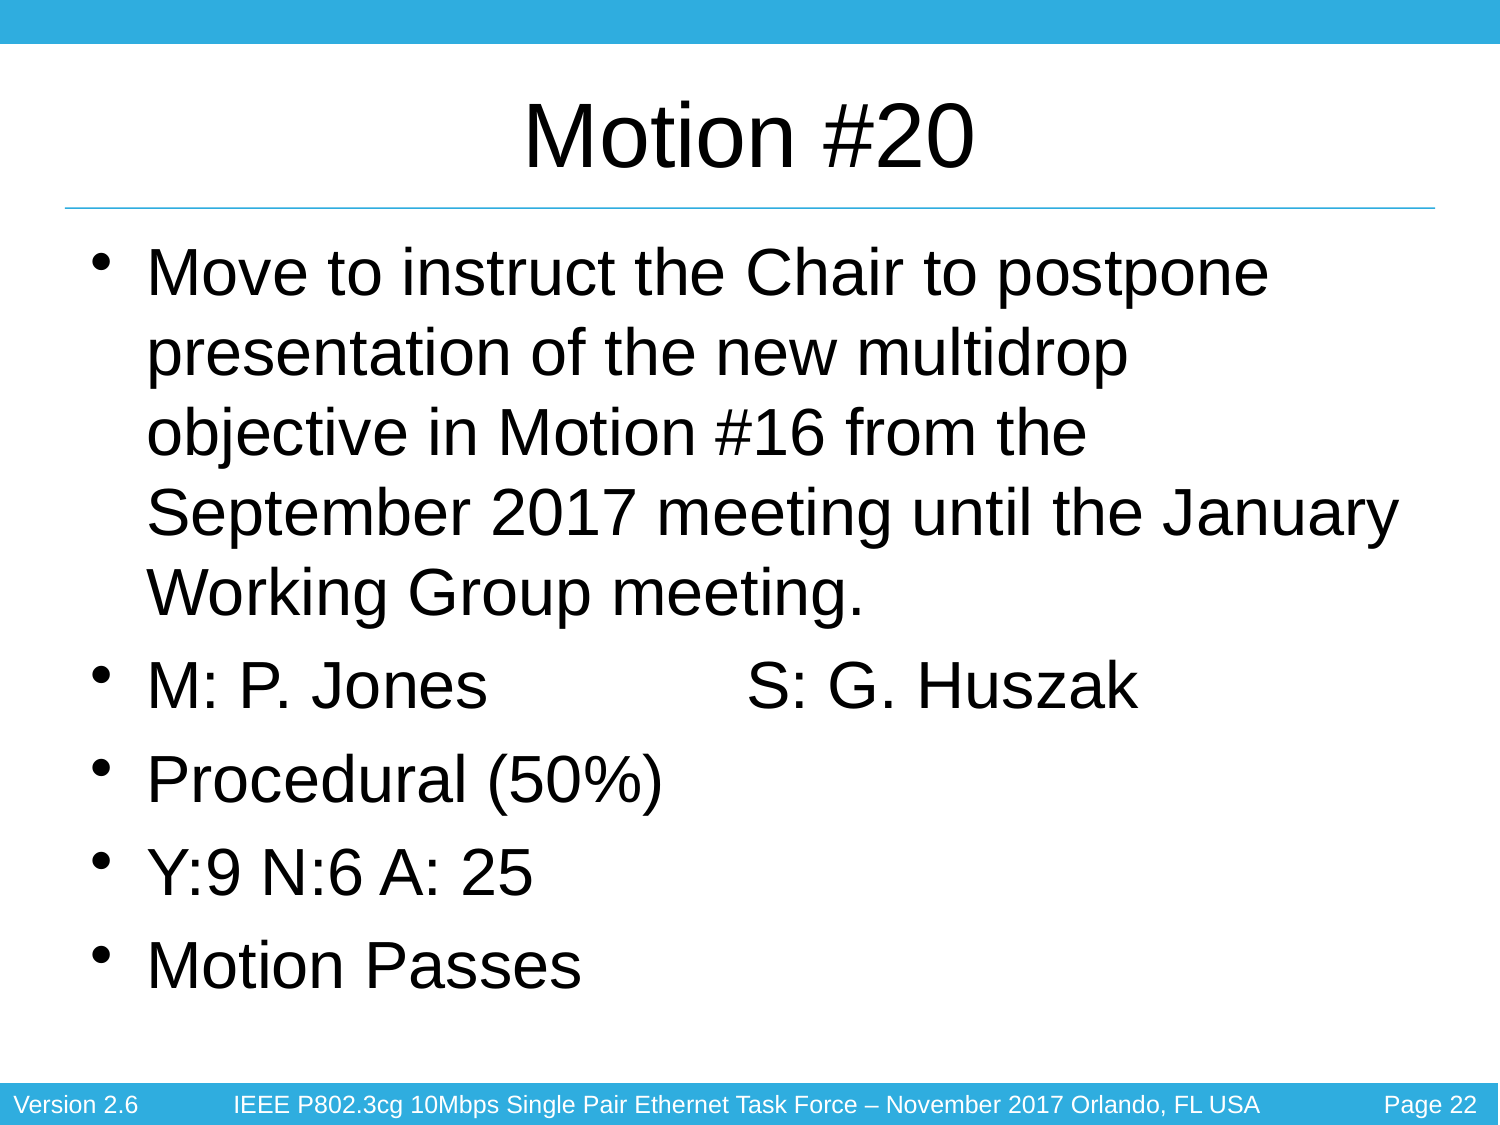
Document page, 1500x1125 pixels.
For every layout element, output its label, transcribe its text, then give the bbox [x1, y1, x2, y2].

title Motion #20 [74, 66, 1426, 197]
list Move to instruct the Chair to postpone presentation of the new multidrop objective in Motion #16 from the September 2017 meeting until the January Working Group meeting. M: P. Jones S: G. Huszak Procedural (50%) Y:9 N:6 A: 25 Motion Passes [74, 221, 1426, 965]
